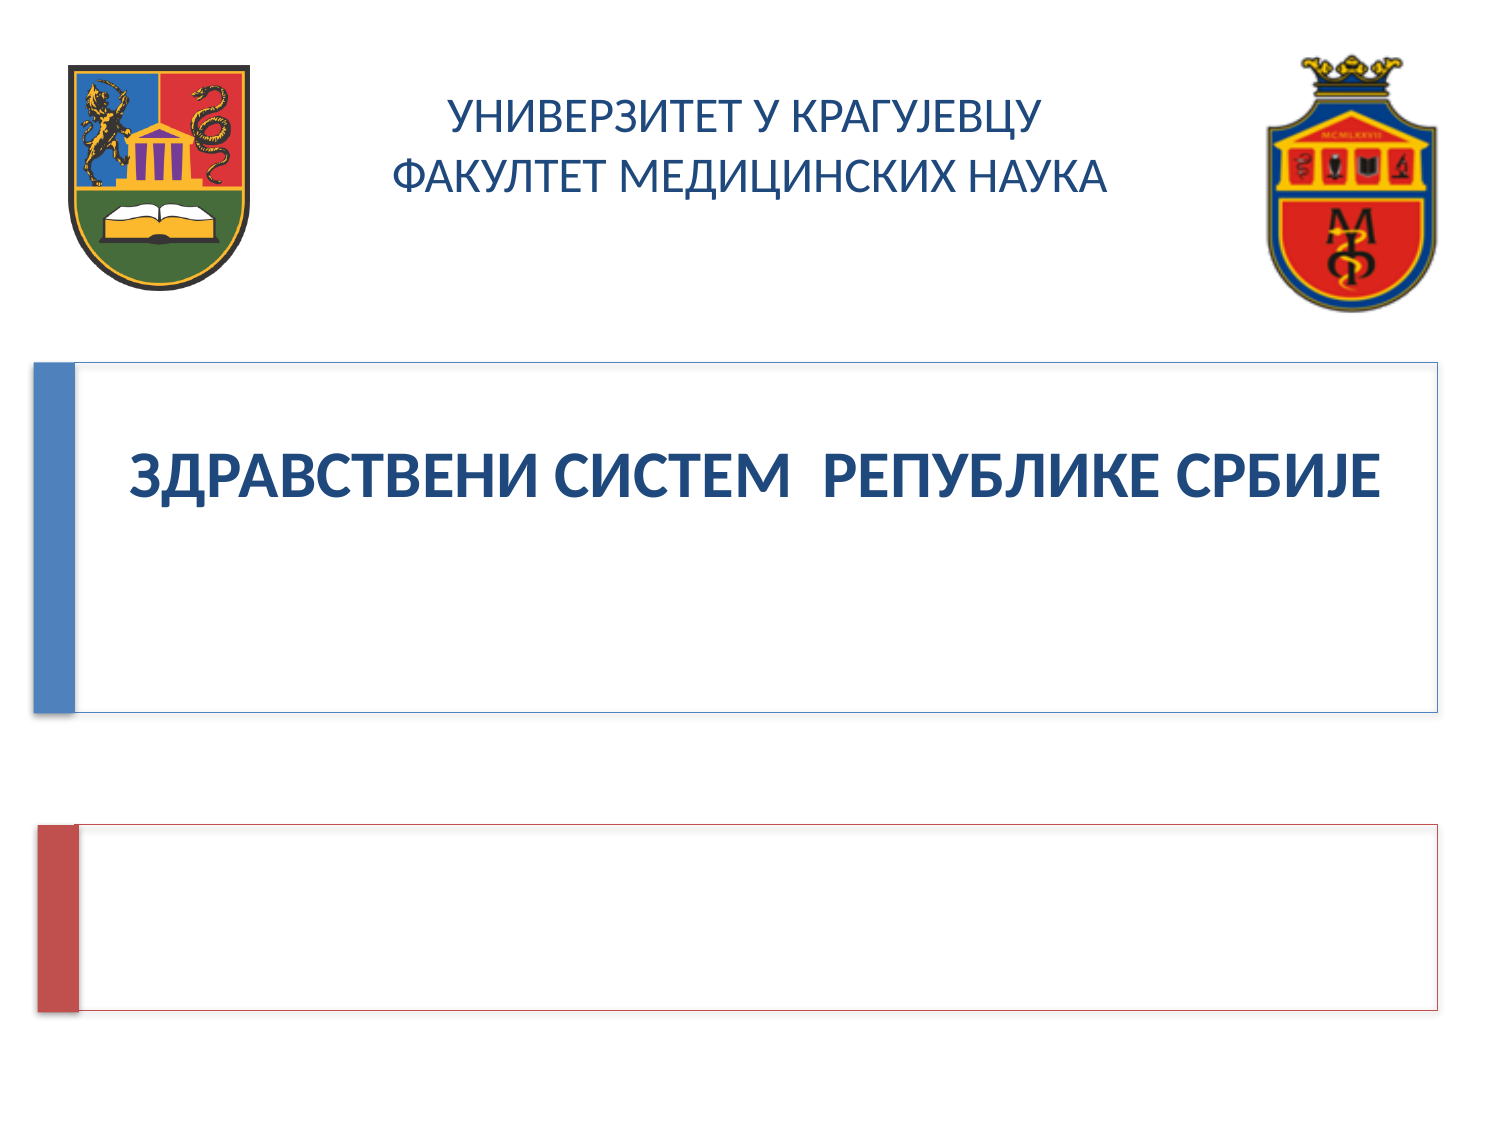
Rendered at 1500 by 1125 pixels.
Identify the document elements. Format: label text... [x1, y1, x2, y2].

picture [1233, 38, 1463, 315]
subtitle ЗДРАВСТВЕНИ СИСТЕМ РЕПУБЛИКЕ СРБИЈЕ [74, 383, 1438, 634]
picture [68, 65, 251, 291]
title УНИВЕРЗИТЕТ У КРАГУЈЕВЦУ ФАКУЛТЕТ МЕДИЦИНСКИХ НАУКА [255, 74, 1227, 226]
